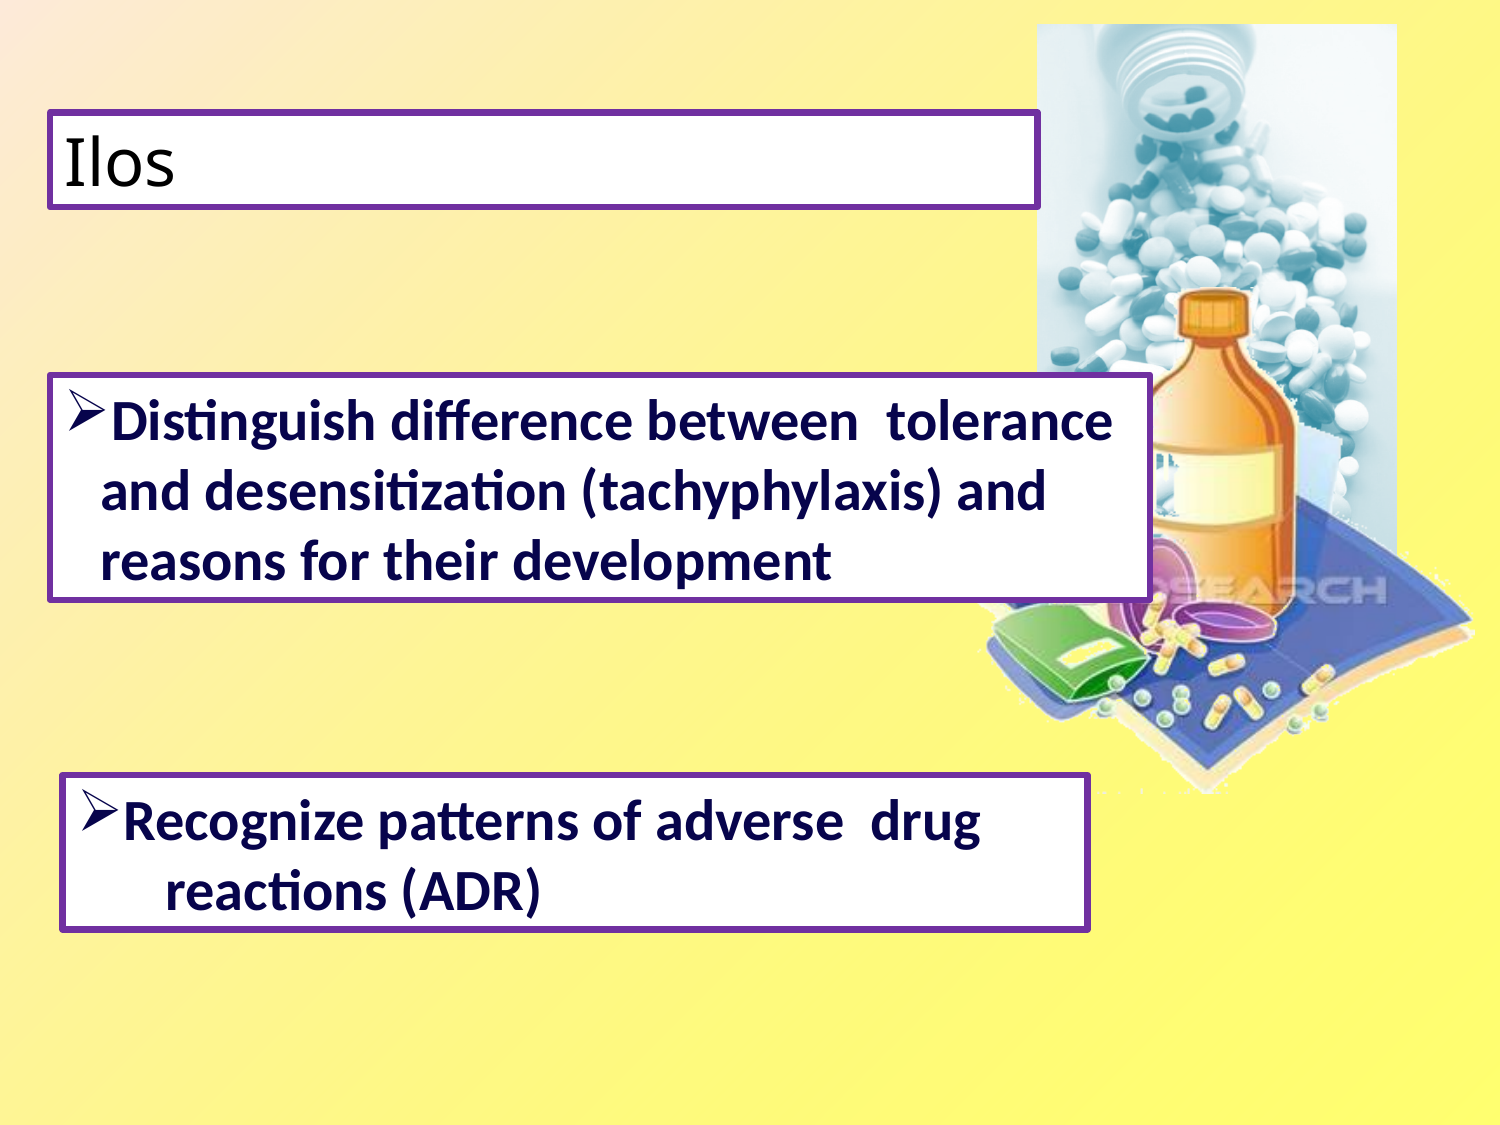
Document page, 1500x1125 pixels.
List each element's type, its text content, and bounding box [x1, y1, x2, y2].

text_box Ilos [49, 112, 1032, 208]
text_box Distinguish difference between tolerance and desensitization (tachyphylaxis) and reasons for their development [50, 375, 944, 600]
text_box [0, 0, 1500, 1125]
text_box Recognize patterns of adverse drug reactions (ADR) [62, 774, 1088, 930]
picture [949, 24, 1476, 794]
